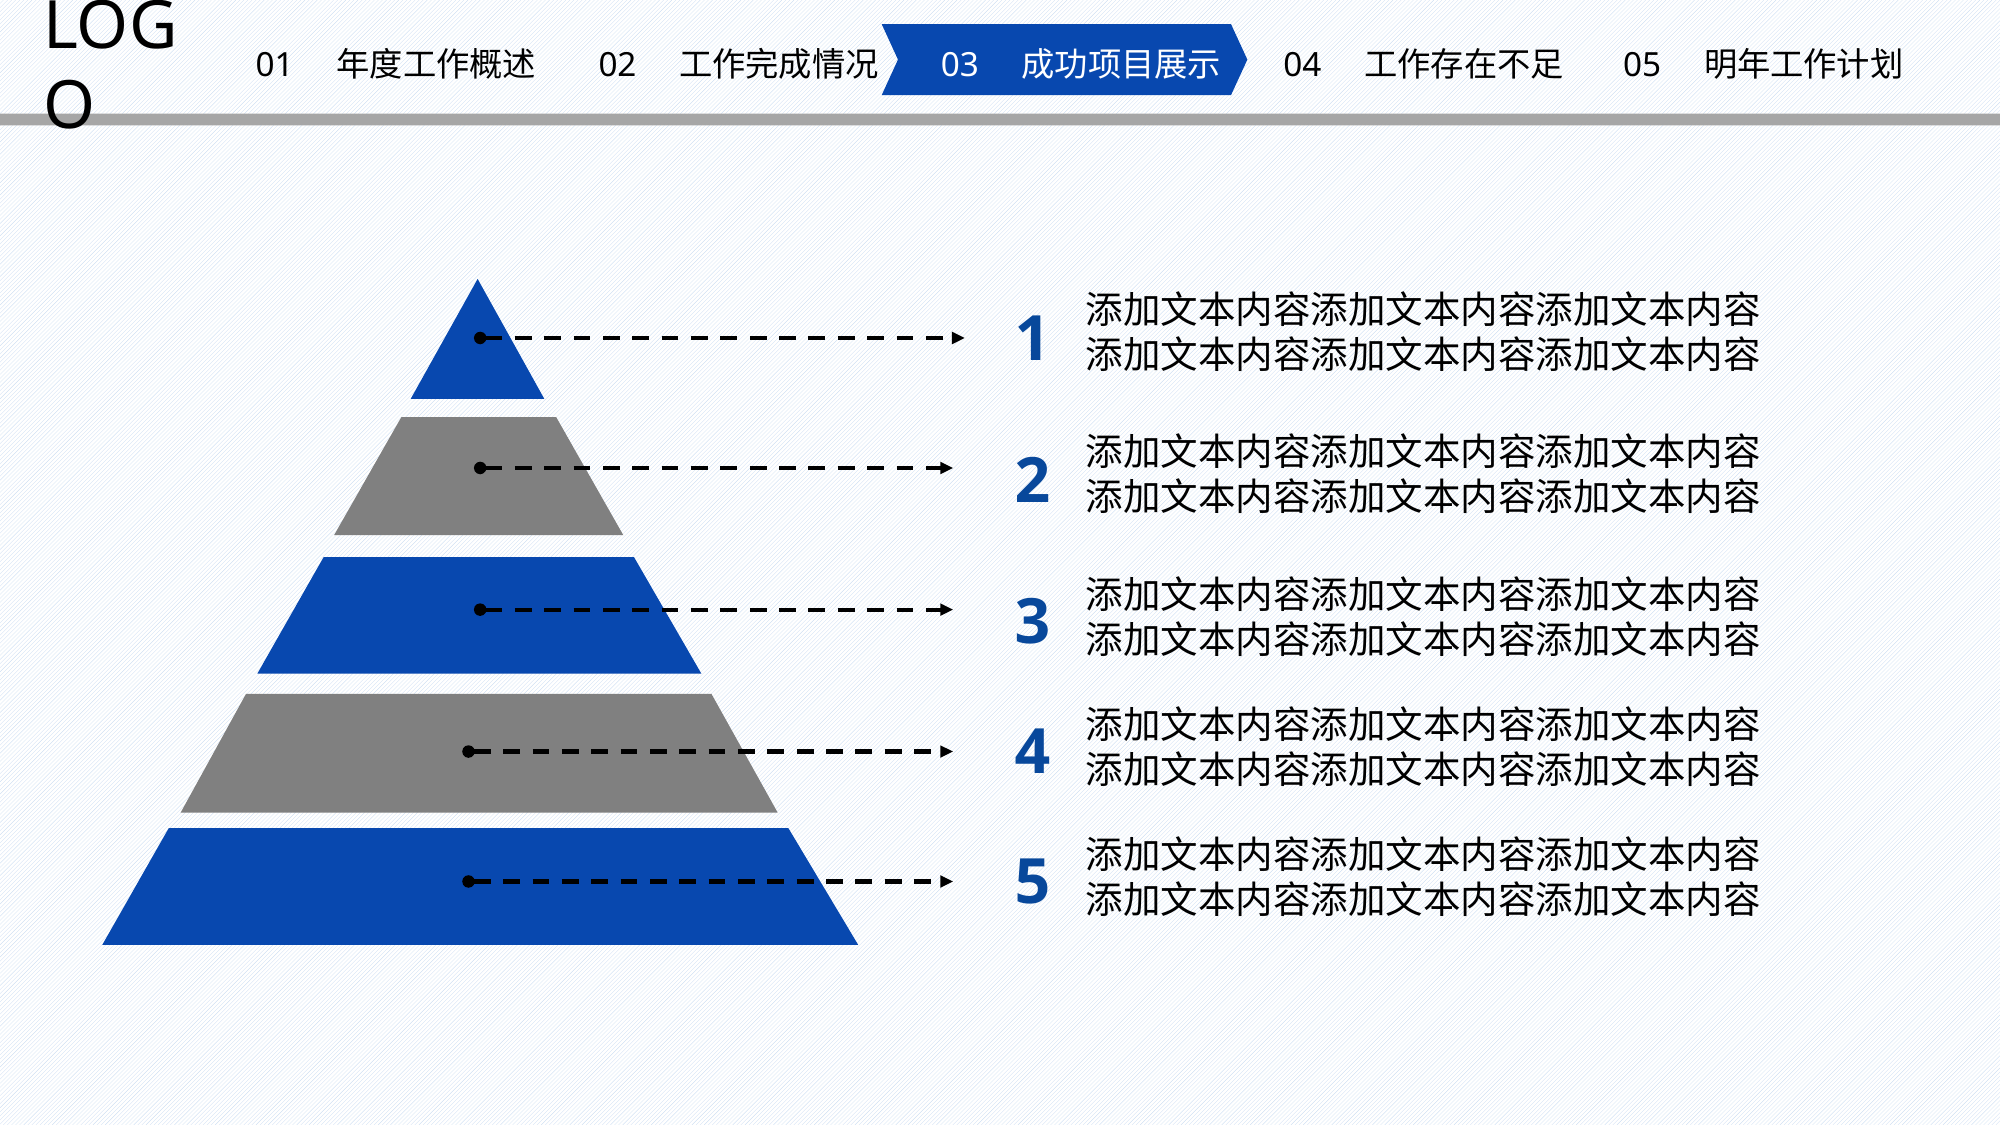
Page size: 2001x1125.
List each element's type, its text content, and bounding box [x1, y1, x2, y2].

text_box 添加文本内容添加文本内容添加文本内容 添加文本内容添加文本内容添加文本内容 [1071, 563, 1780, 669]
text_box 05 明年工作计划 [1623, 42, 1922, 83]
text_box 02 工作完成情况 [598, 42, 897, 83]
text_box [881, 24, 1248, 96]
text_box 01 年度工作概述 [255, 42, 554, 83]
text_box [334, 417, 624, 536]
text_box [209, 113, 2000, 126]
text_box 3 [999, 574, 1047, 664]
text_box 添加文本内容添加文本内容添加文本内容 添加文本内容添加文本内容添加文本内容 [1071, 420, 1780, 526]
text_box 04 工作存在不足 [1283, 42, 1582, 83]
text_box 5 [999, 834, 1047, 924]
text_box [102, 828, 859, 945]
text_box [180, 693, 778, 813]
text_box 4 [999, 704, 1047, 794]
text_box 添加文本内容添加文本内容添加文本内容 添加文本内容添加文本内容添加文本内容 [1071, 823, 1780, 929]
text_box 2 [999, 432, 1047, 523]
text_box [410, 278, 545, 399]
text_box 1 [999, 290, 1047, 381]
text_box 03 成功项目展示 [940, 42, 1239, 83]
text_box LOGO [43, 0, 209, 142]
text_box [0, 113, 43, 126]
text_box [257, 557, 702, 674]
text_box 添加文本内容添加文本内容添加文本内容 添加文本内容添加文本内容添加文本内容 [1071, 693, 1780, 799]
text_box 添加文本内容添加文本内容添加文本内容 添加文本内容添加文本内容添加文本内容 [1071, 278, 1780, 384]
